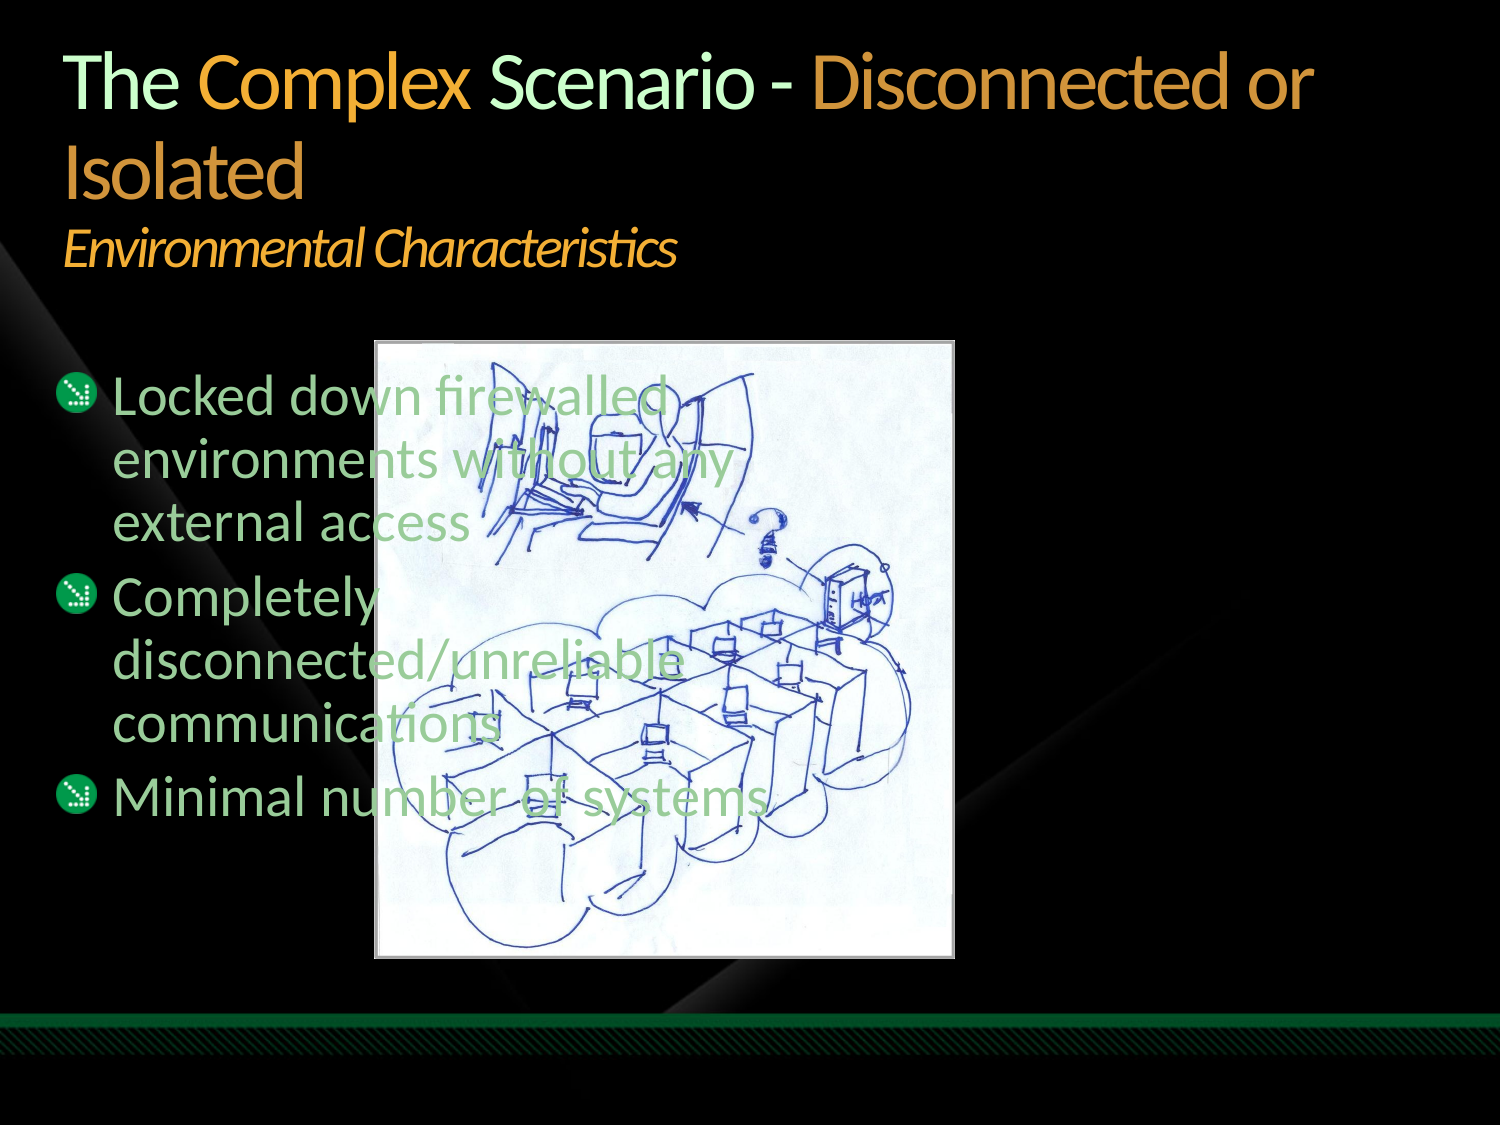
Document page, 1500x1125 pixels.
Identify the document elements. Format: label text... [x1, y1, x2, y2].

picture [0, 0, 1500, 1125]
list Locked down firewalled environments without any external access Completely disconnected/unreliable communications Minimal number of systems [56, 365, 368, 715]
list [374, 340, 955, 960]
title The Complex Scenario - Disconnected or Isolated Environmental Characteristics [62, 37, 1438, 284]
